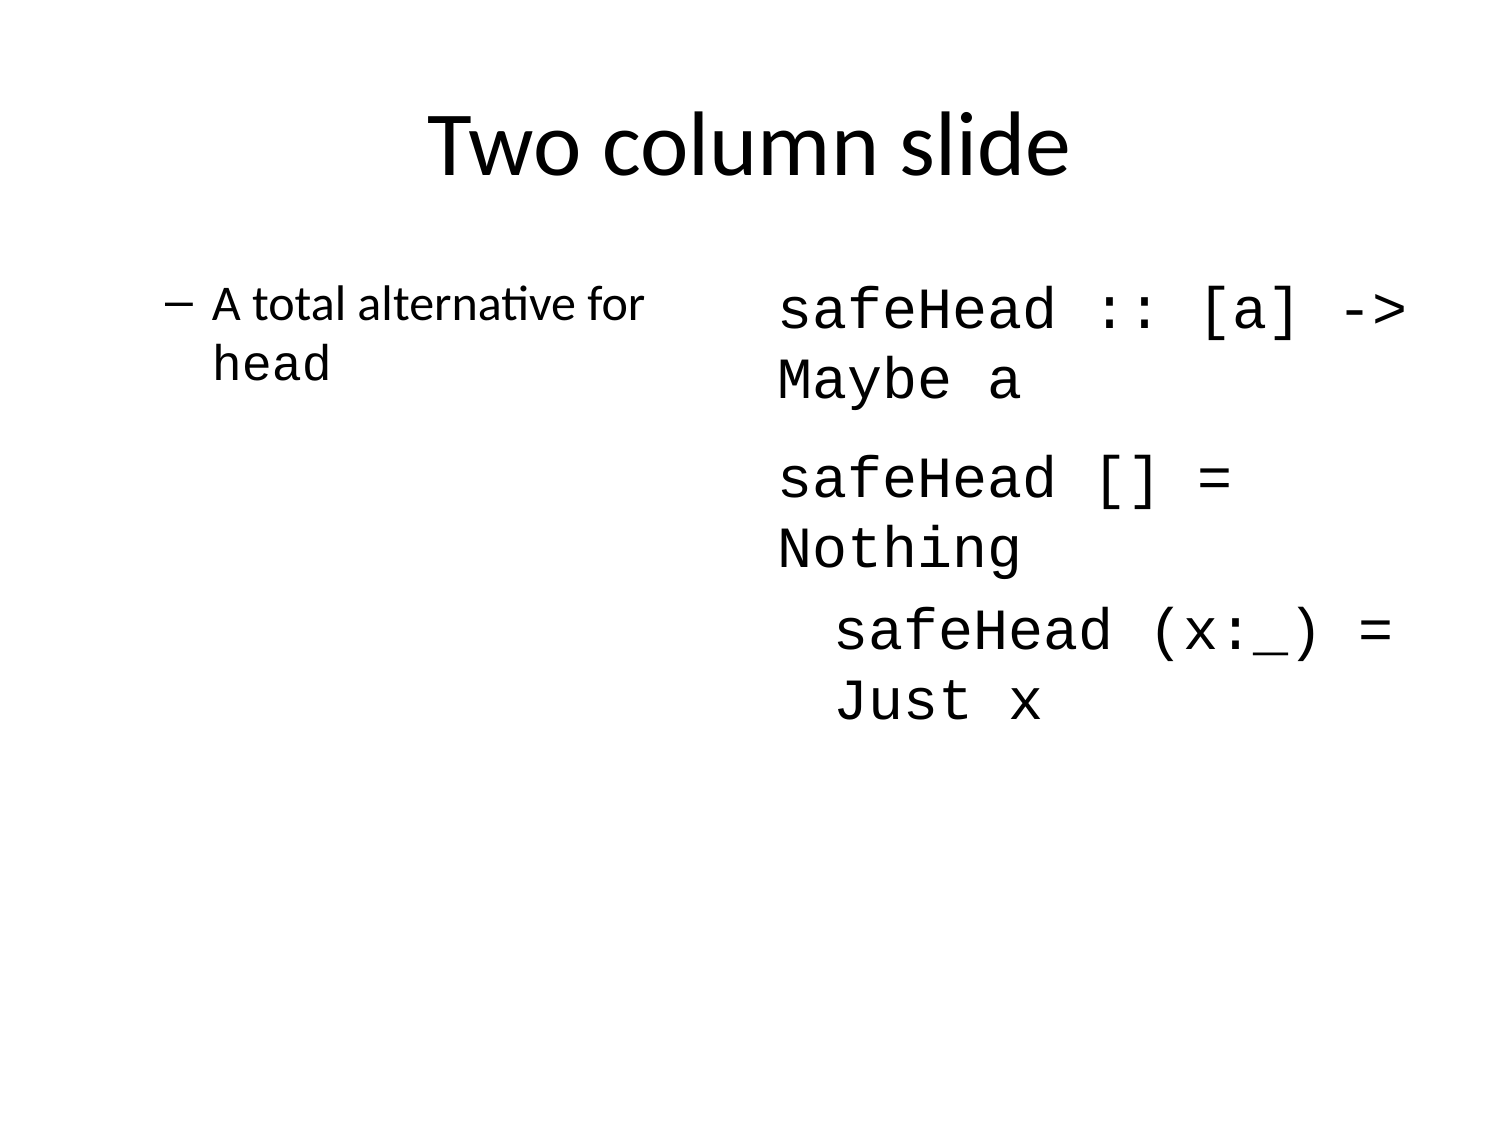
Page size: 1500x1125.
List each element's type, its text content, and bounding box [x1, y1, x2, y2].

list safeHead :: [a] -> Maybe a safeHead [] = Nothing safeHead (x:_) = Just x [762, 262, 1425, 1005]
list A total alternative for head [75, 262, 738, 1005]
title Two column slide [75, 45, 1425, 233]
